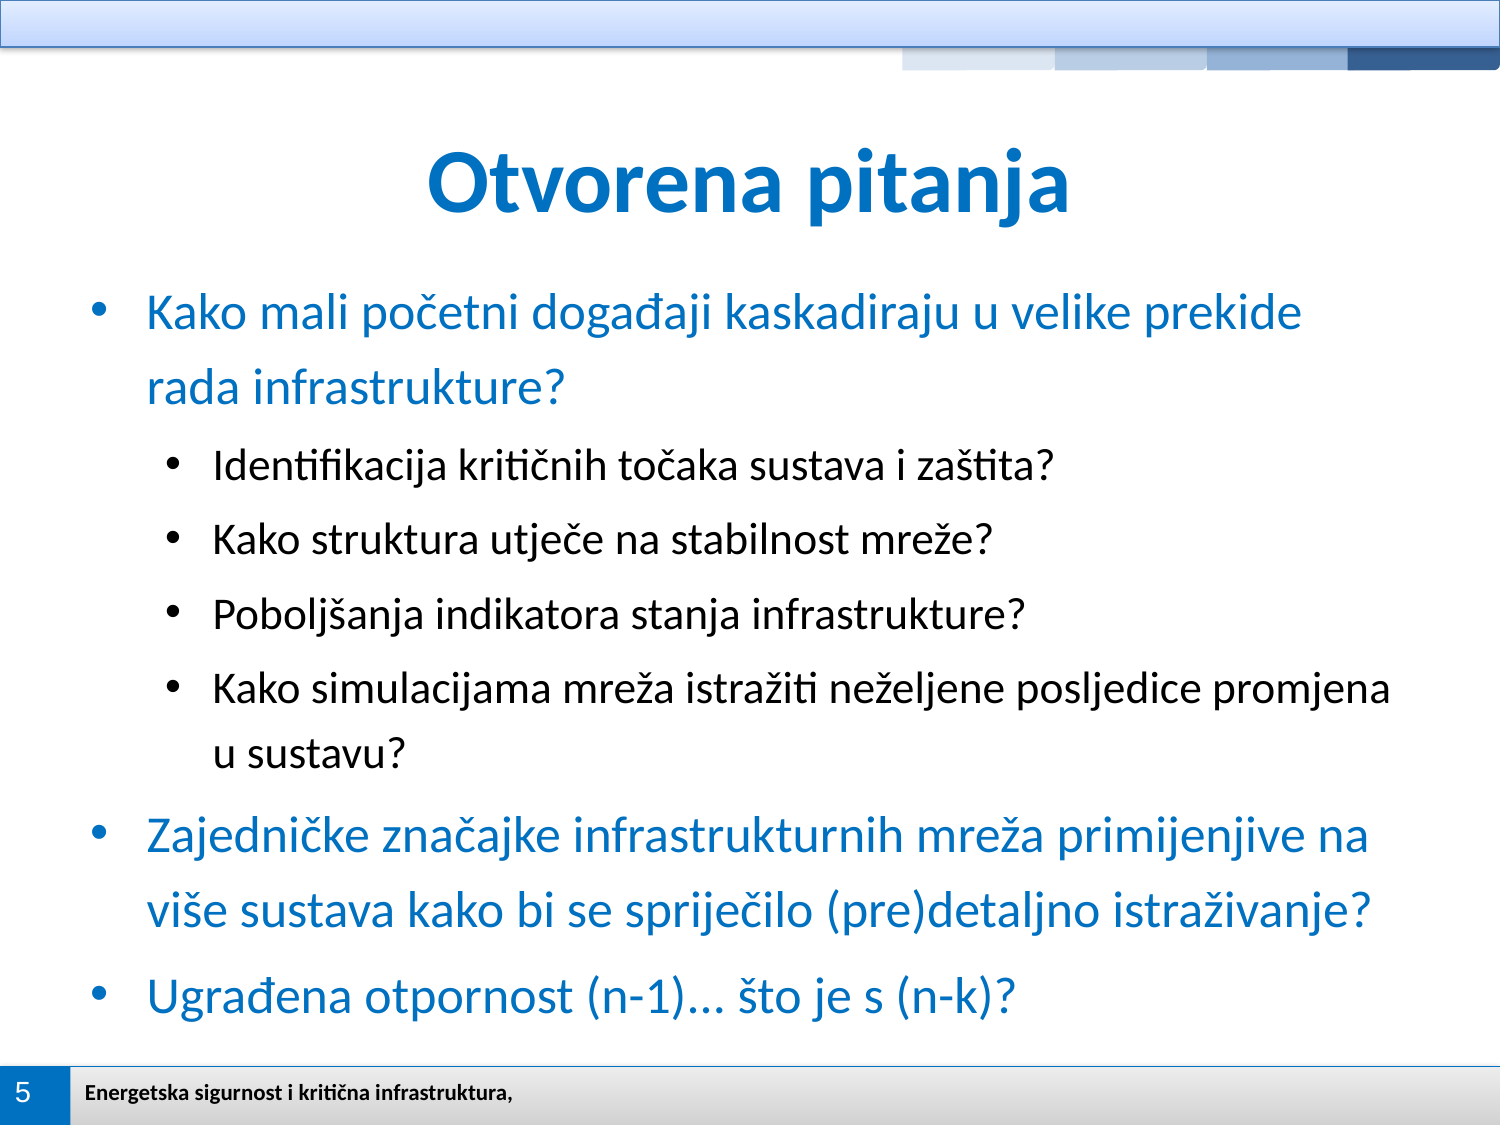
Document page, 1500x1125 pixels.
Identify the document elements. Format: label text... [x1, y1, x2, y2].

list Kako mali početni događaji kaskadiraju u velike prekide rada infrastrukture? Identifikacija kritičnih točaka sustava i zaštita? Kako struktura utječe na stabilnost mreže? Poboljšanja indikatora stanja infrastrukture? Kako simulacijama mreža istražiti neželjene posljedice promjena u sustavu? Zajedničke značajke infrastrukturnih mreža primijenjive na više sustava kako bi se spriječilo (pre)detaljno istraživanje? Ugrađena otpornost (n-1)... što je s (n-k)? [74, 257, 1426, 1048]
title Otvorena pitanja [74, 81, 1426, 257]
